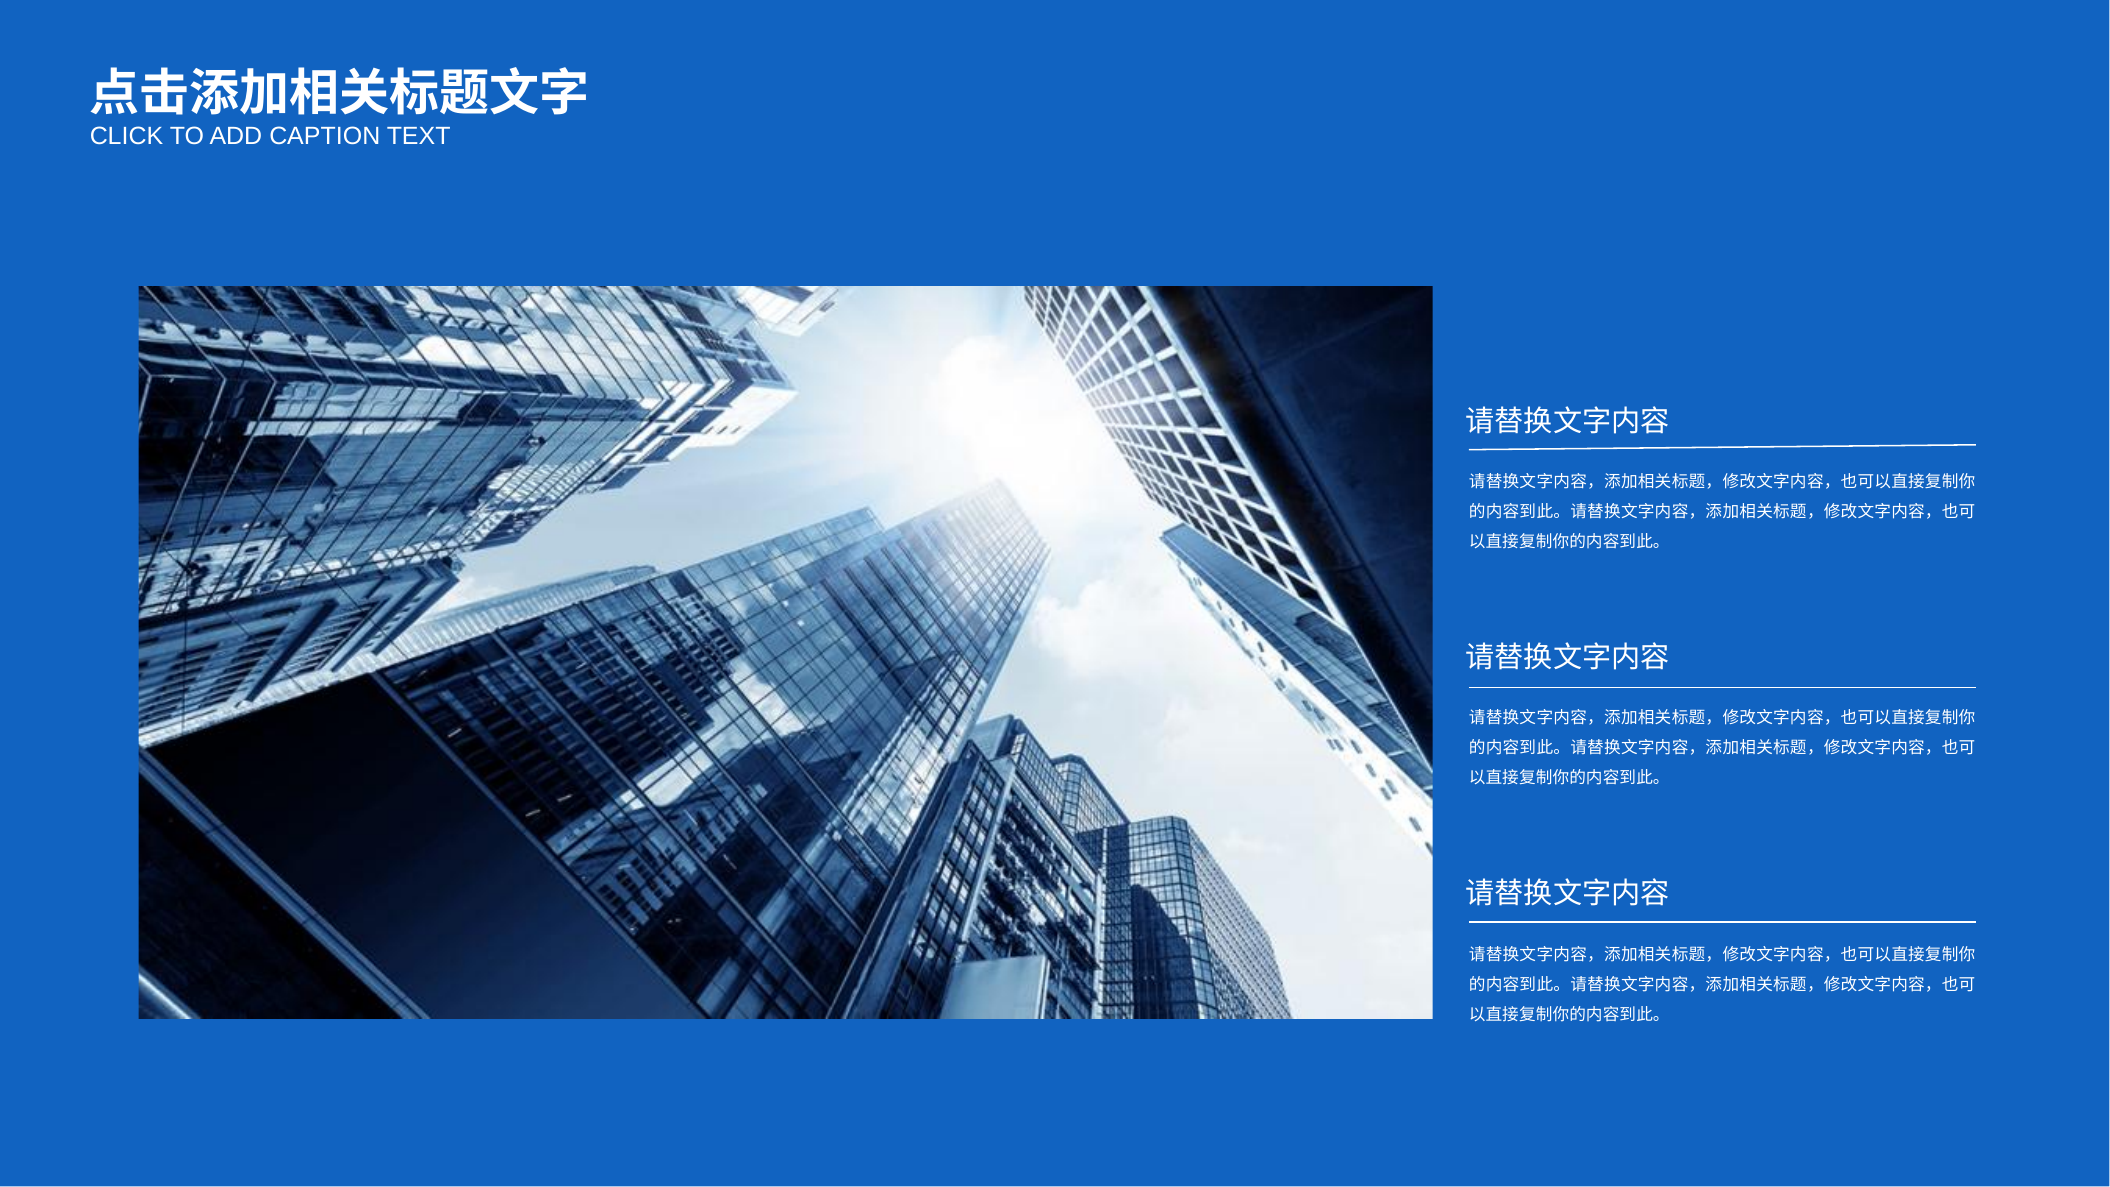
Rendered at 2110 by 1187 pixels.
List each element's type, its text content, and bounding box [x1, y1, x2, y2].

text_box 点击添加相关标题文字 [89, 60, 618, 121]
text_box 请替换文字内容 [1465, 874, 1860, 910]
text_box [0, 0, 2110, 1187]
text_box 请替换文字内容，添加相关标题，修改文字内容，也可以直接复制你的内容到此。请替换文字内容，添加相关标题，修改文字内容，也可以直接复制你的内容到此。 [1468, 933, 1976, 1024]
text_box 请替换文字内容 [1465, 638, 1860, 674]
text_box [1468, 444, 1977, 450]
text_box [138, 285, 1434, 1019]
text_box 请替换文字内容 [1465, 402, 1860, 438]
text_box 请替换文字内容，添加相关标题，修改文字内容，也可以直接复制你的内容到此。请替换文字内容，添加相关标题，修改文字内容，也可以直接复制你的内容到此。 [1468, 461, 1976, 551]
text_box 请替换文字内容，添加相关标题，修改文字内容，也可以直接复制你的内容到此。请替换文字内容，添加相关标题，修改文字内容，也可以直接复制你的内容到此。 [1468, 697, 1976, 788]
text_box CLICK TO ADD CAPTION TEXT [89, 119, 524, 150]
